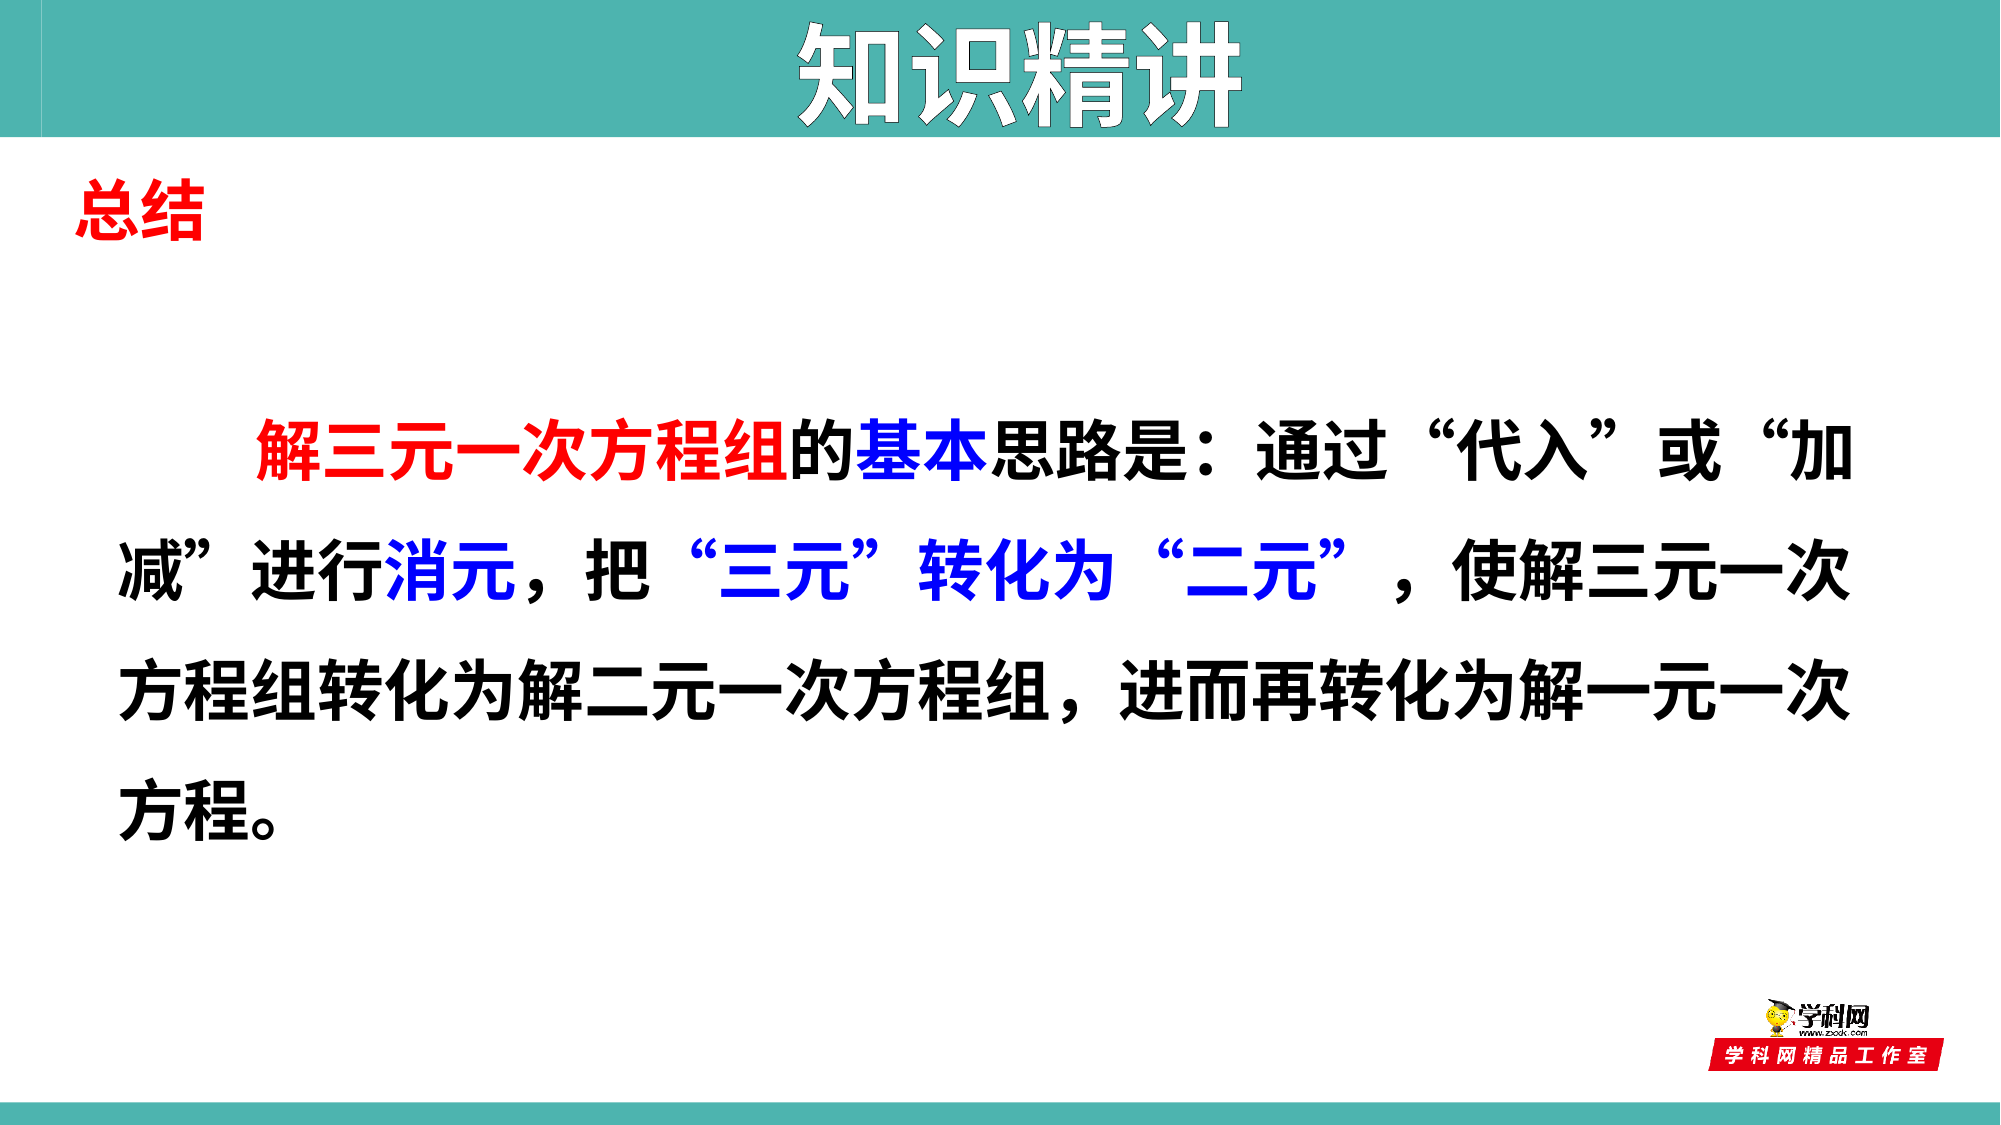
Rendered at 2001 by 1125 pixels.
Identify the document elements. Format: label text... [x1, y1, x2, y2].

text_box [0, 0, 2000, 138]
text_box [0, 1100, 2000, 1125]
picture [1708, 1038, 1944, 1071]
text_box 解三元一次方程组的基本思路是：通过“代入”或“加减”进行消元，把“三元”转化为“二元”，使解三元一次方程组转化为解二元一次方程组，进而再转化为解一元一次方程。 [102, 361, 1914, 857]
text_box 总结 [58, 161, 222, 257]
picture [1766, 999, 1869, 1037]
